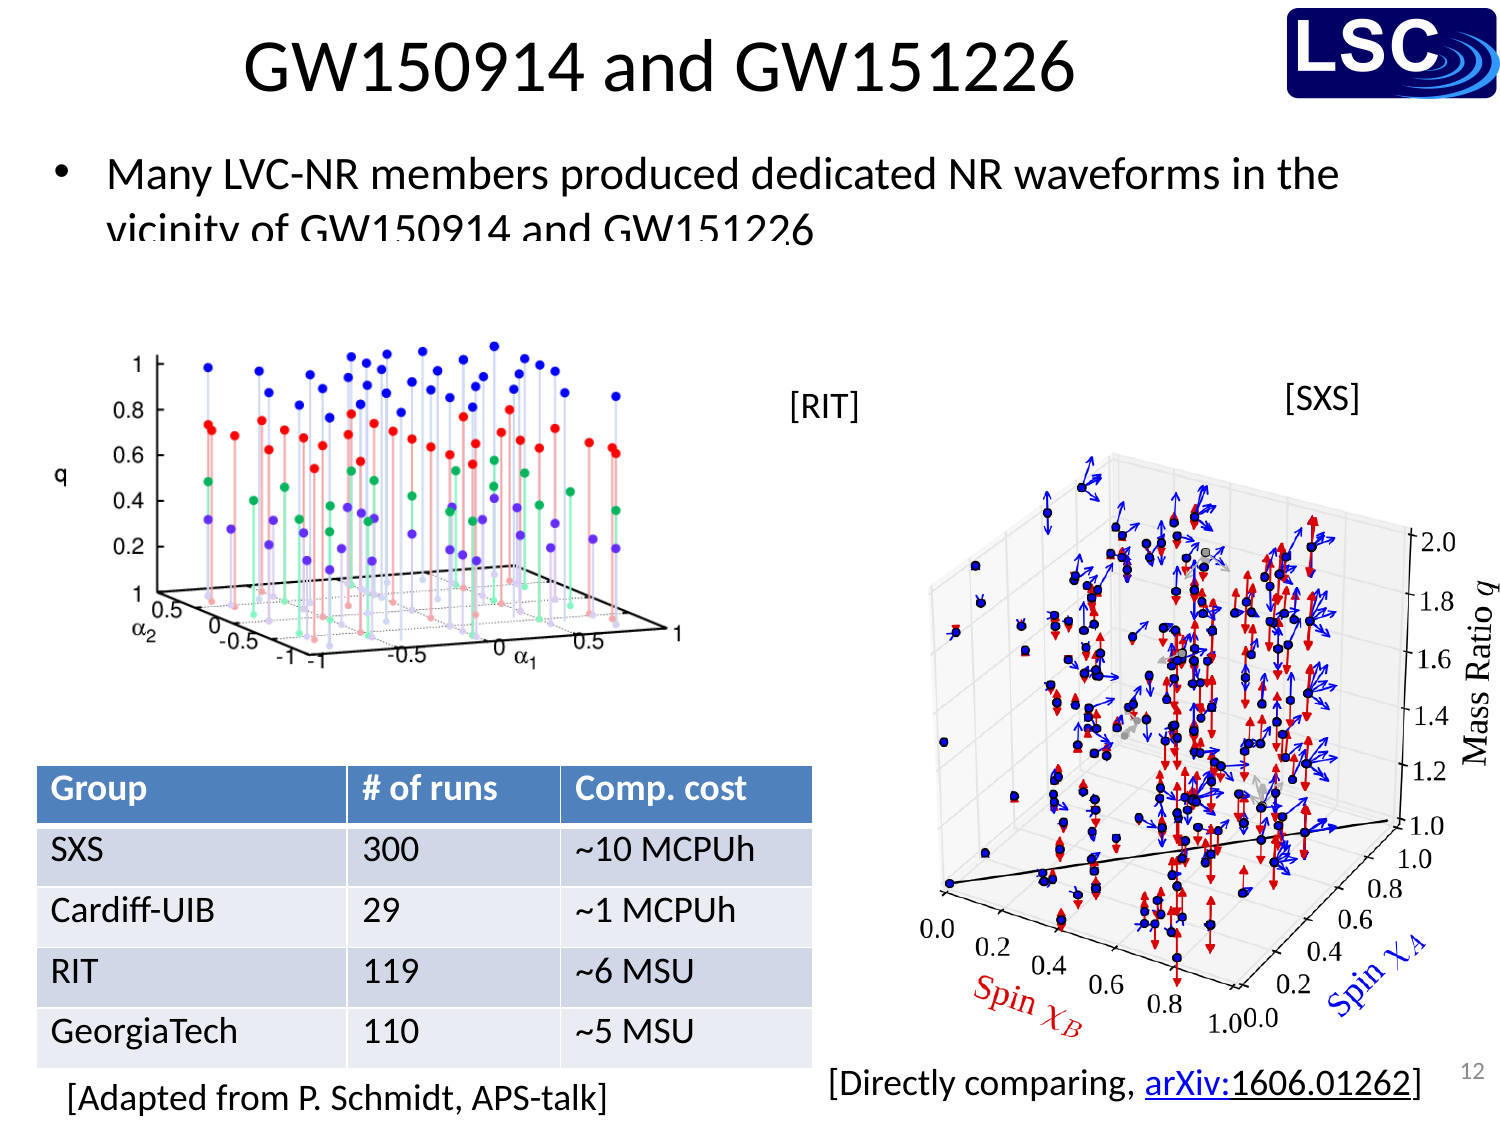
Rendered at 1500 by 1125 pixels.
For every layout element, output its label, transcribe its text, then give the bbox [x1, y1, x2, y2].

table_cell ~5 MSU [561, 1009, 812, 1068]
text_box [Directly comparing, arXiv:1606.01262] [813, 1050, 1482, 1110]
picture [919, 451, 1500, 1047]
table_header Comp. cost [561, 766, 812, 823]
picture [38, 241, 787, 765]
table_header # of runs [348, 772, 560, 823]
title GW150914 and GW151226 [51, 2, 1269, 120]
picture [1287, 8, 1500, 99]
text_box [RIT] [791, 374, 876, 434]
table_cell GeorgiaTech [37, 1009, 346, 1068]
table_cell 110 [348, 1009, 560, 1065]
slide_number 12 [1149, 1054, 1500, 1100]
table_cell ~1 MCPUh [561, 888, 812, 947]
table_header Group [37, 770, 346, 823]
list Many LVC-NR members produced dedicated NR waveforms in the vicinity of GW150914 and GW151226 [38, 135, 1463, 264]
text_box [Adapted from P. Schmidt, APS-talk] [51, 1065, 720, 1125]
table_cell ~10 MCPUh [561, 829, 812, 886]
text_box [SXS] [1269, 365, 1376, 426]
table_cell 300 [348, 829, 560, 886]
table_cell 29 [348, 888, 560, 947]
table_cell Cardiff-UIB [37, 888, 346, 947]
table_cell 119 [348, 948, 560, 1007]
table_cell ~6 MSU [561, 948, 812, 1007]
table_cell SXS [37, 829, 346, 886]
table_cell RIT [37, 948, 346, 1007]
